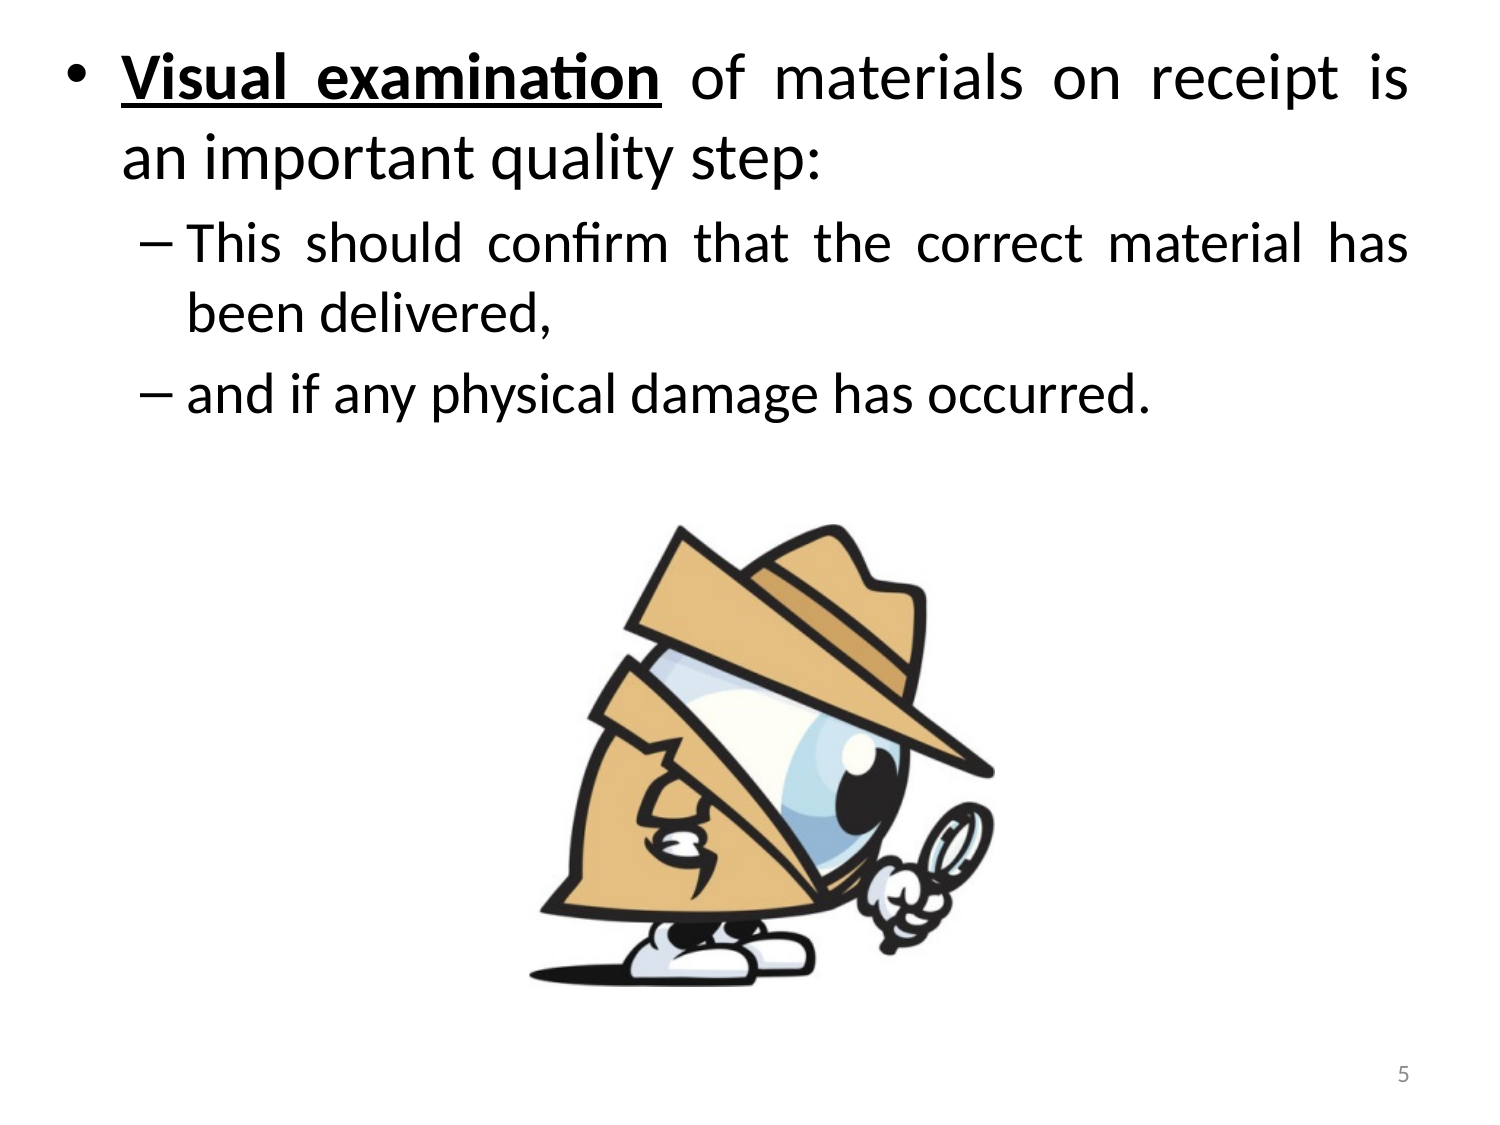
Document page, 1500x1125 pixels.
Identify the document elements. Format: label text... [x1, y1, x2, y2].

list Visual examination of materials on receipt is an important quality step: This should confirm that the correct material has been delivered, and if any physical damage has occurred. [50, 24, 1425, 1088]
picture [529, 524, 995, 987]
slide_number 5 [1074, 1042, 1425, 1103]
